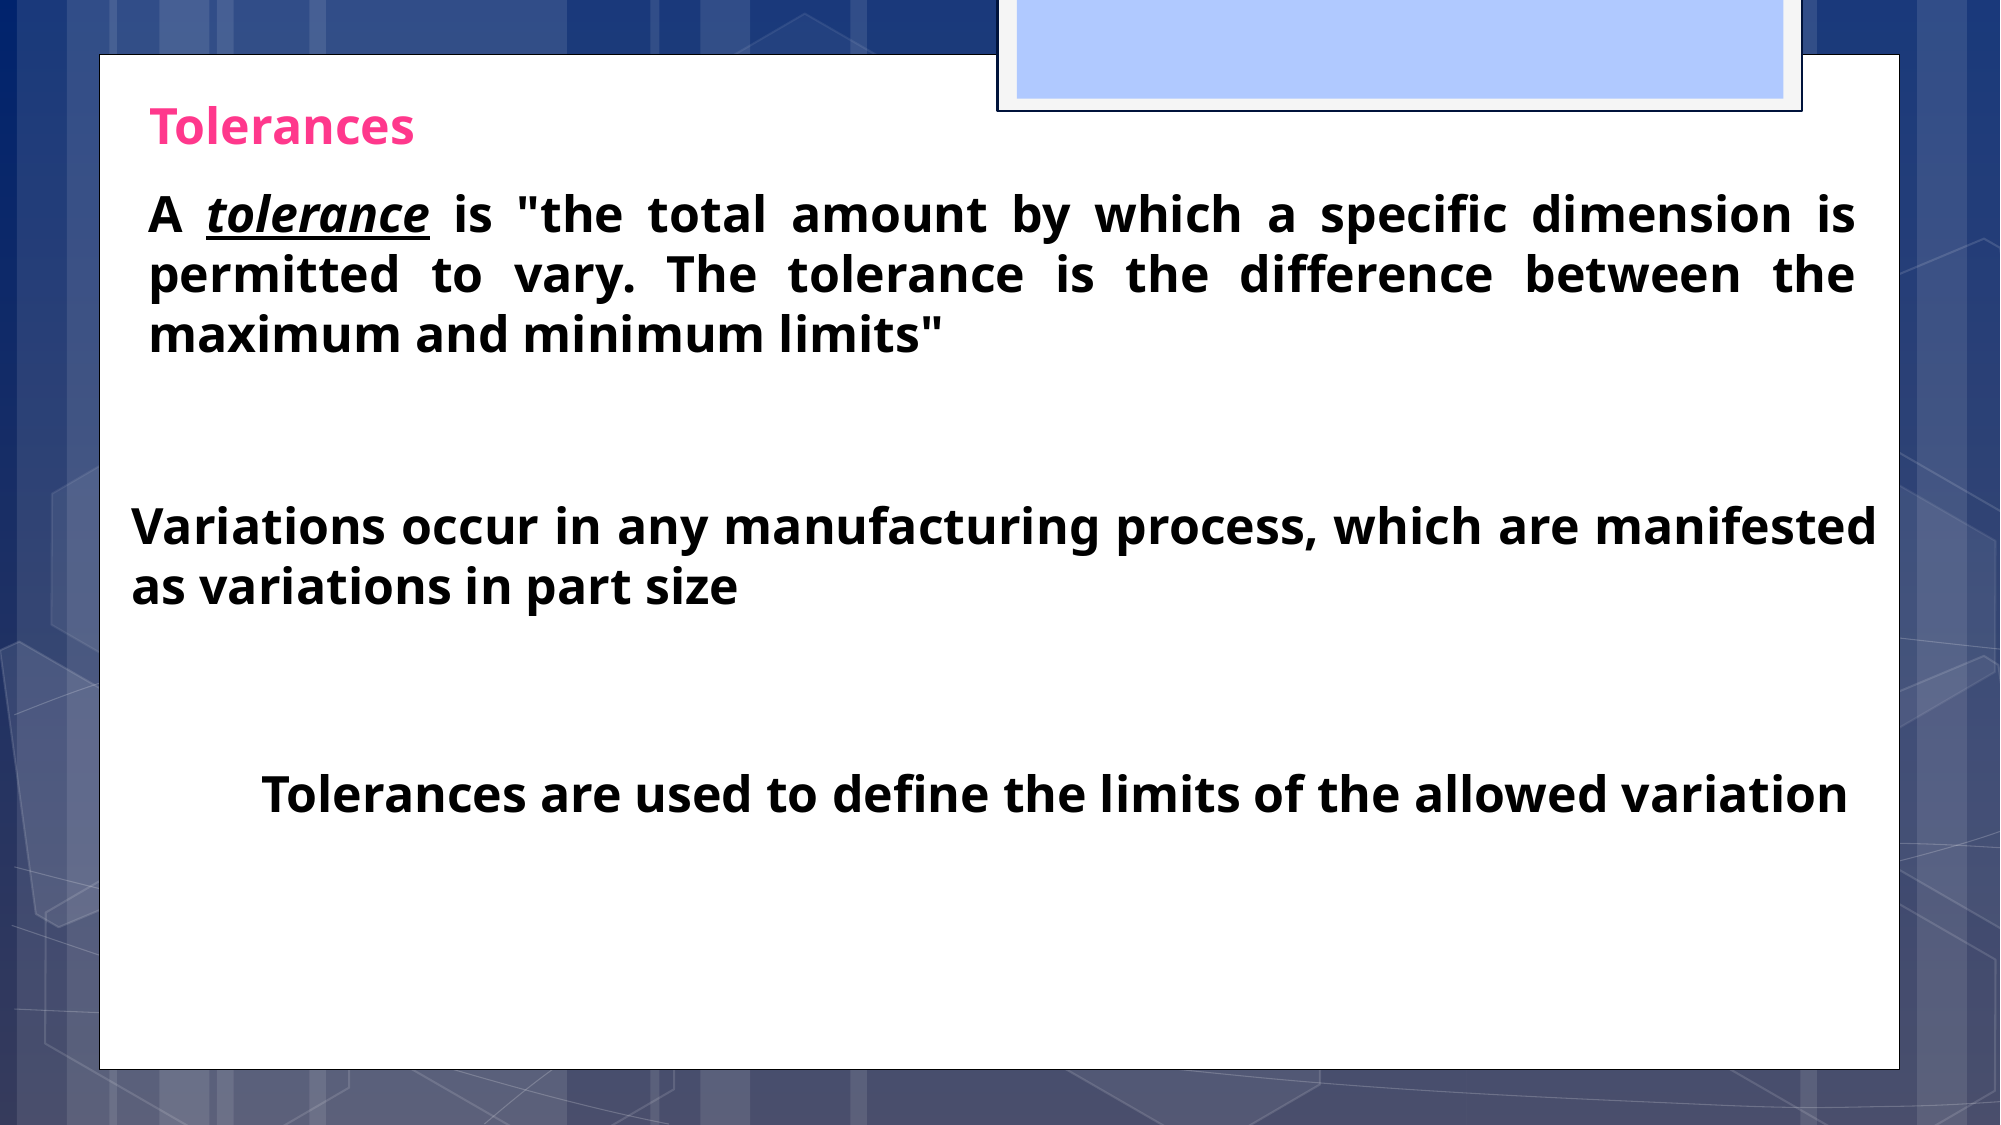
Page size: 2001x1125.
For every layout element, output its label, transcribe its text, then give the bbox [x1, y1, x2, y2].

text_box Tolerances are used to define the limits of the allowed variation [246, 754, 1865, 830]
text_box Tolerances [134, 87, 1135, 163]
text_box A tolerance is "the total amount by which a specific dimension is permitted to vary. The tolerance is the difference between the maximum and minimum limits" [133, 174, 1872, 370]
text_box Variations occur in any manufacturing process, which are manifested as variations in part size [116, 487, 1894, 623]
